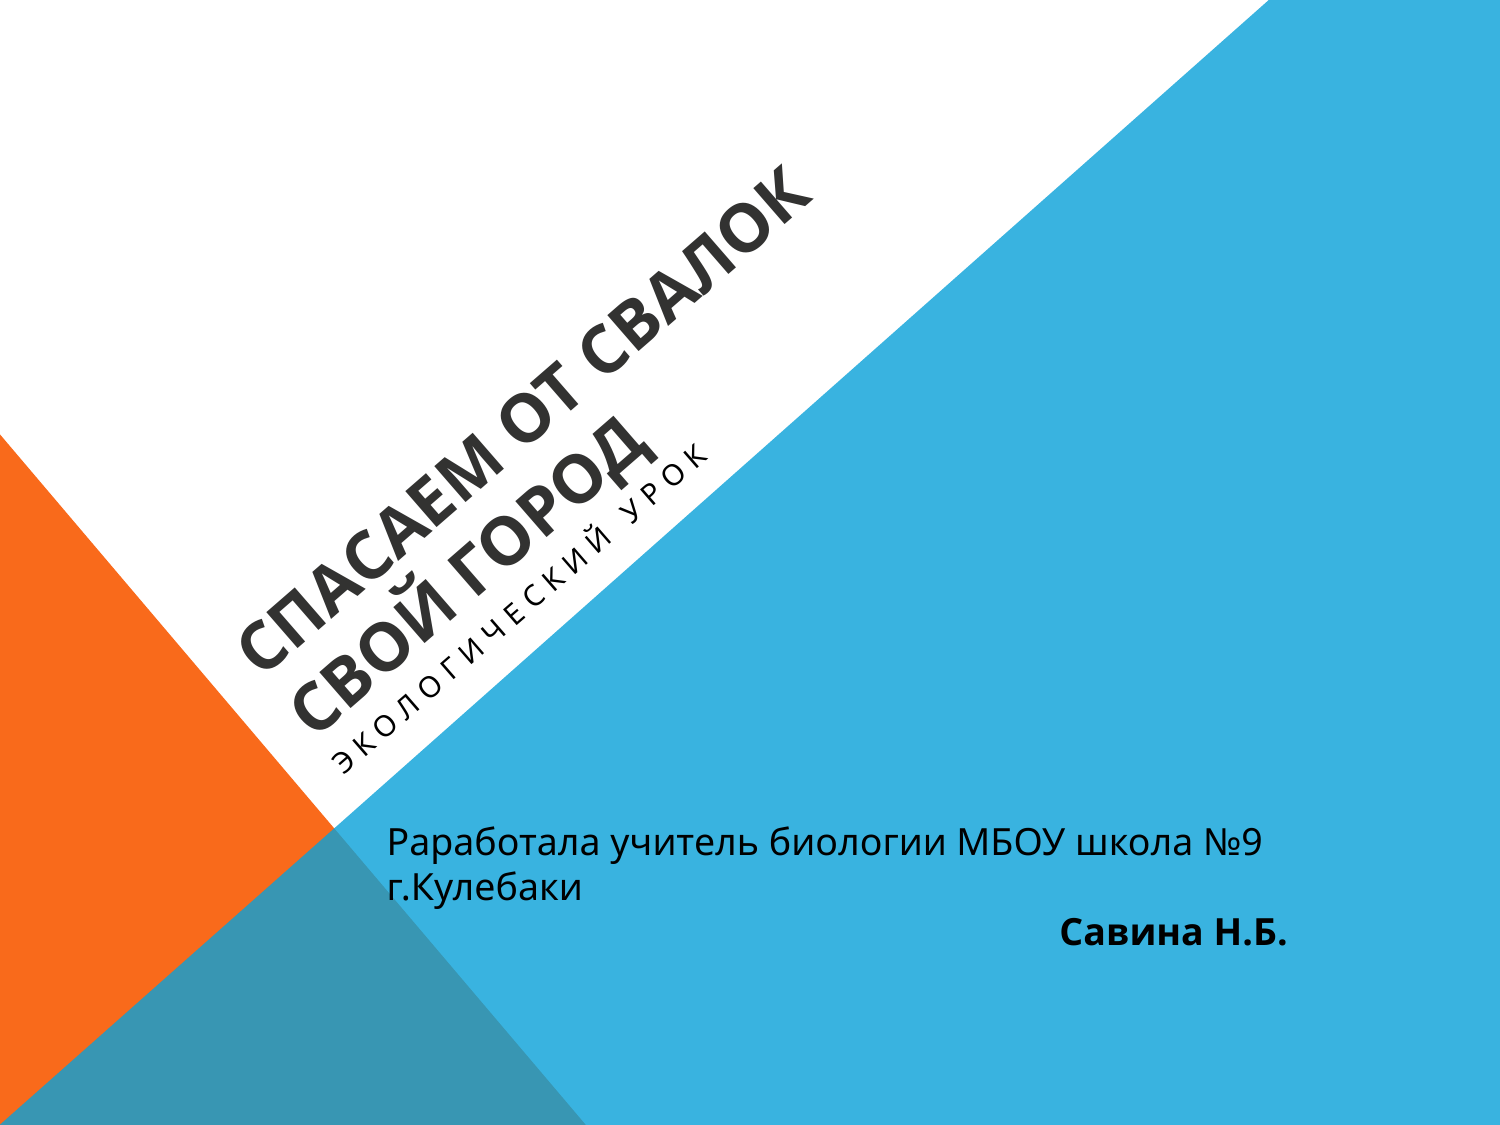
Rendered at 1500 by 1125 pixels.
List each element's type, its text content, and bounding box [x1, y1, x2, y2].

title Спасаем от свалок свой город [182, 4, 1012, 761]
subtitle Экологический урок [312, 61, 1154, 804]
text_box Раработала учитель биологии МБОУ школа №9 г.Кулебаки Савина Н.Б. [371, 810, 1424, 961]
